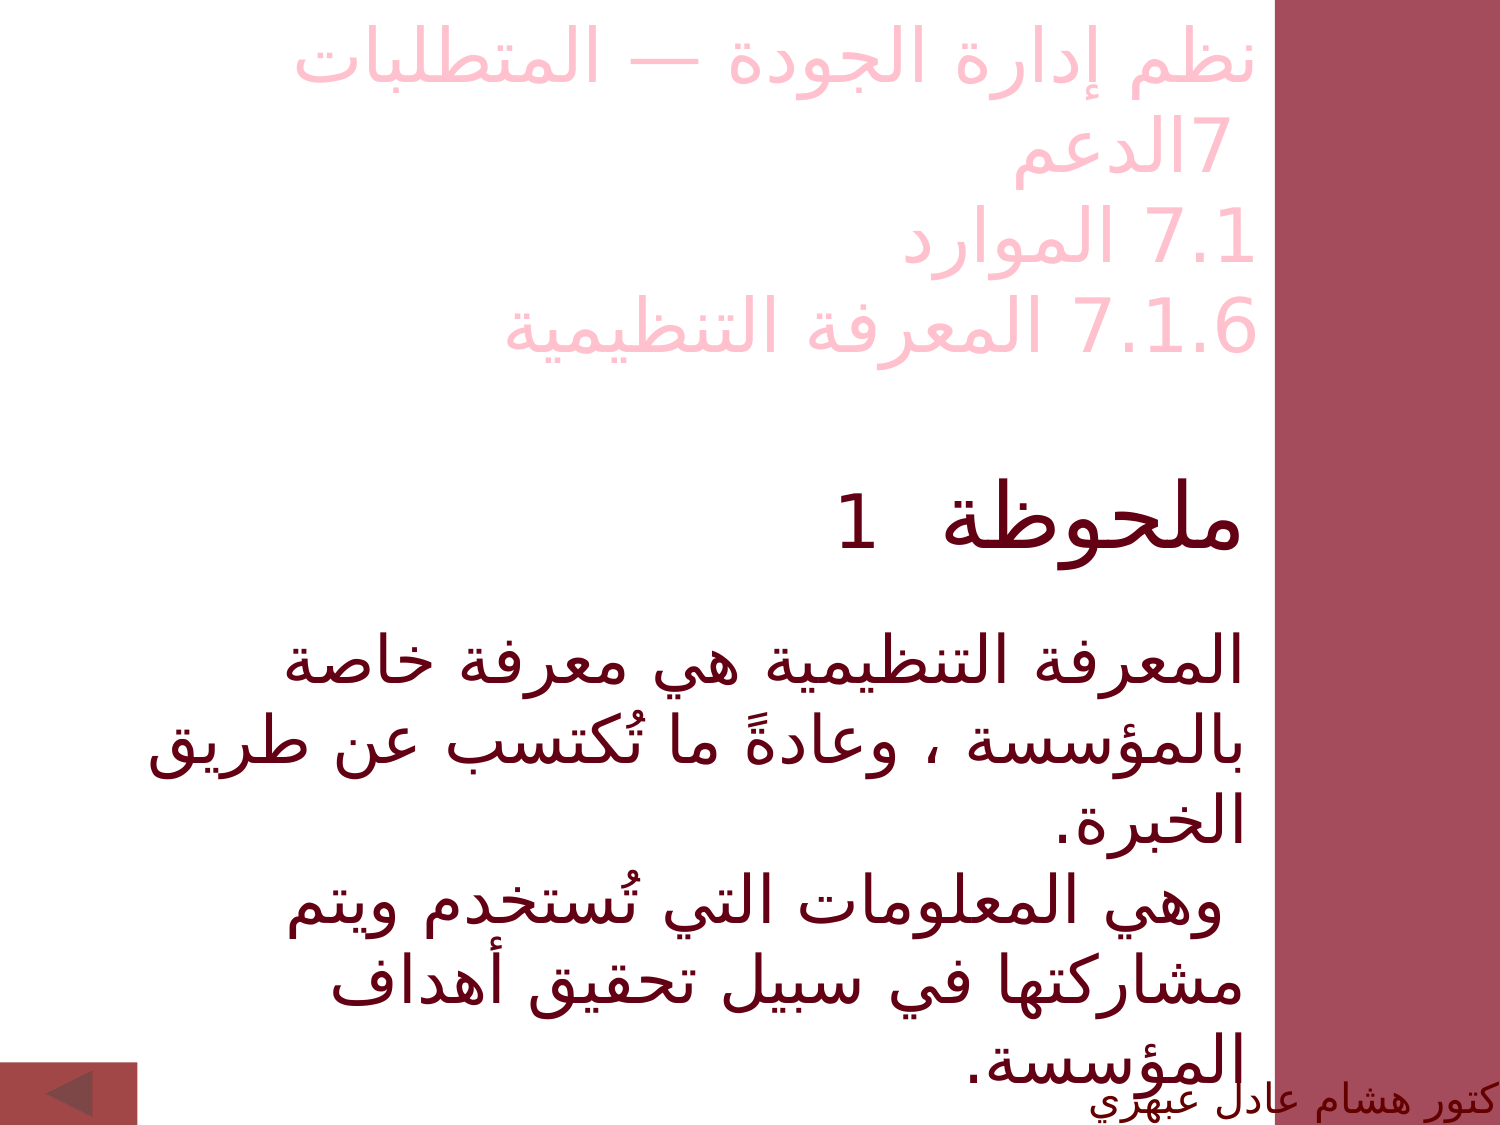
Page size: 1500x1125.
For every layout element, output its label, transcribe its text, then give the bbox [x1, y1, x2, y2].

text_box ملحوظة 1 المعرفة التنظيمية هي معرفة خاصة بالمؤسسة ، وعادةً ما تُكتسب عن طريق الخبرة. وهي المعلومات التي تُستخدم ويتم مشاركتها في سبيل تحقيق أهداف المؤسسة. [12, 450, 1263, 1125]
text_box الدكتور هشام عادل عبهري [1073, 1064, 1500, 1125]
text_box نظم إدارة الجودة — المتطلبات 7الدعم 7.1 الموارد 7.1.6 المعرفة التنظيمية [0, 0, 1275, 375]
text_box [0, 1060, 140, 1125]
text_box [1273, 0, 1500, 1064]
